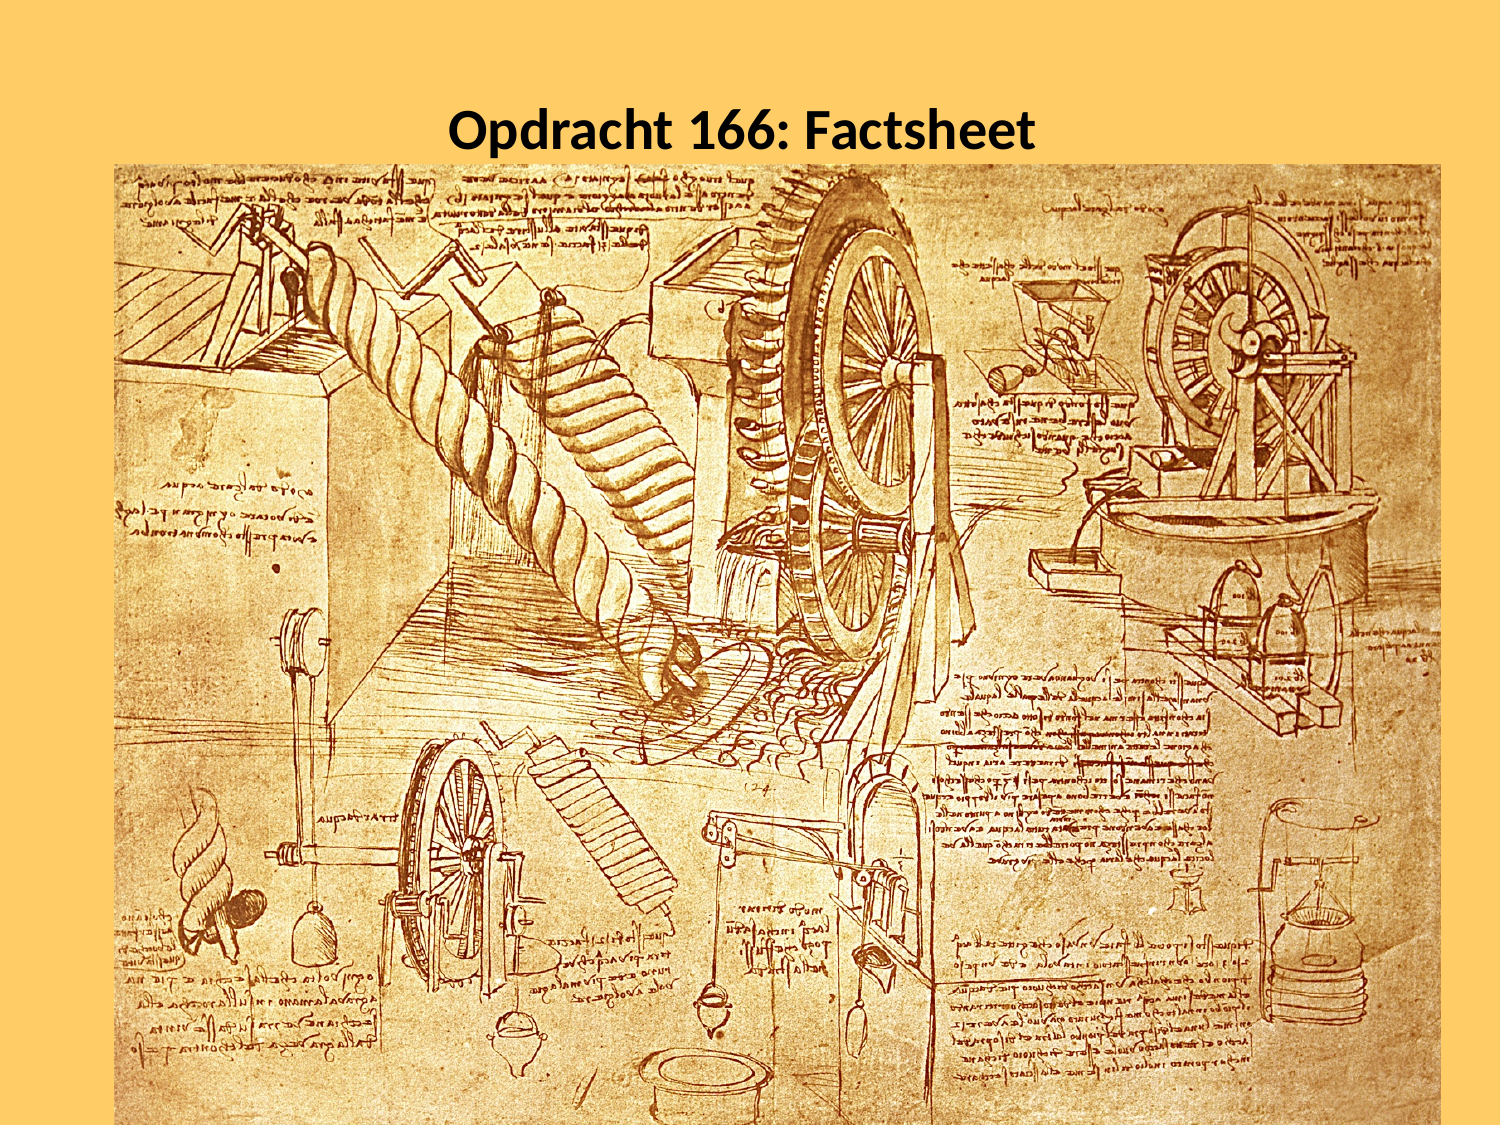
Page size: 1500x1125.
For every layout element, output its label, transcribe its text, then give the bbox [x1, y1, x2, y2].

text_box Opdracht 166: Factsheet [58, 83, 1441, 169]
picture [114, 164, 1441, 1125]
